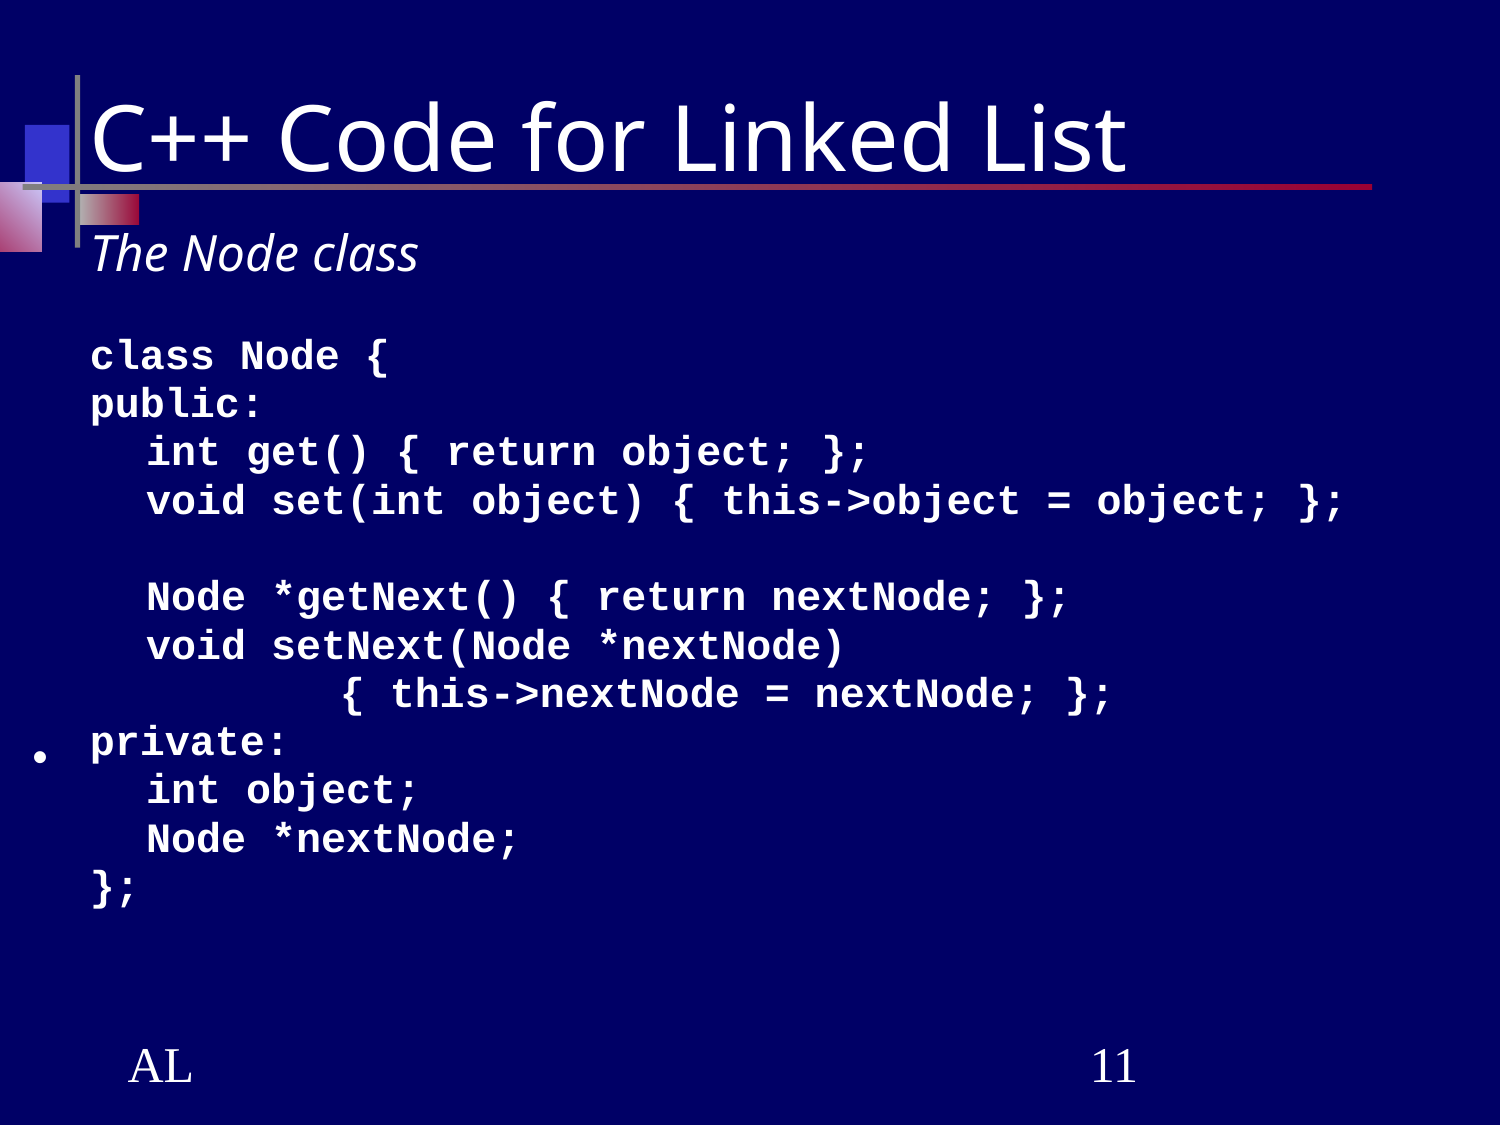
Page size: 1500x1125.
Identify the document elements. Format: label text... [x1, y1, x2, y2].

title C++ Code for Linked List [74, 59, 1425, 210]
slide_number AL [112, 1025, 425, 1100]
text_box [12, 724, 1388, 788]
slide_number ‹#› [1074, 1025, 1388, 1100]
list The Node class class Node { public: int get() { return object; }; void set(int object) { this->object = object; }; Node *getNext() { return nextNode; }; void setNext(Node *nextNode) { this->nextNode = nextNode; }; private: int object; Node *nextNode; }; [74, 225, 1425, 975]
